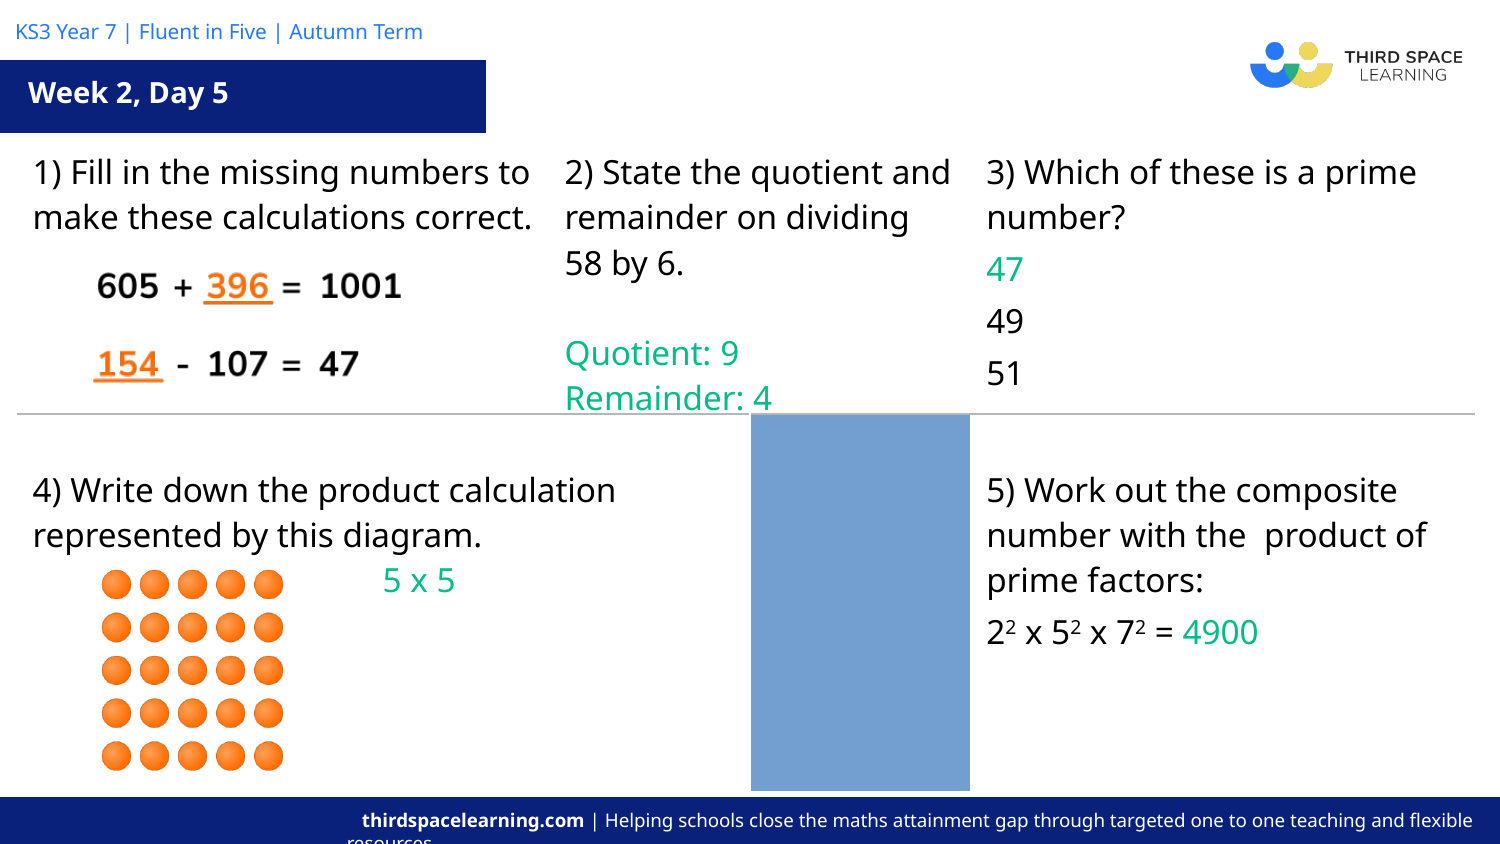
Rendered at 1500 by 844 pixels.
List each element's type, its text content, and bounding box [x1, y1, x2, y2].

table_cell 4) Write down the product calculation represented by this diagram. 5 x 5 [19, 415, 749, 790]
picture [93, 263, 403, 387]
picture [1250, 33, 1465, 99]
table_header 3) Which of these is a prime number? 47 49 51 [972, 142, 1474, 413]
text_box Week 2, Day 5 [13, 59, 383, 125]
table_header 1) Fill in the missing numbers to make these calculations correct. [19, 142, 549, 413]
table_cell 5) Work out the composite number with the product of prime factors: 22 x 52 x 72 = 4900 [972, 415, 1474, 790]
table_header 2) State the quotient and remainder on dividing 58 by 6. Quotient: 9 Remainder: 4 [550, 142, 970, 413]
picture [101, 569, 283, 771]
